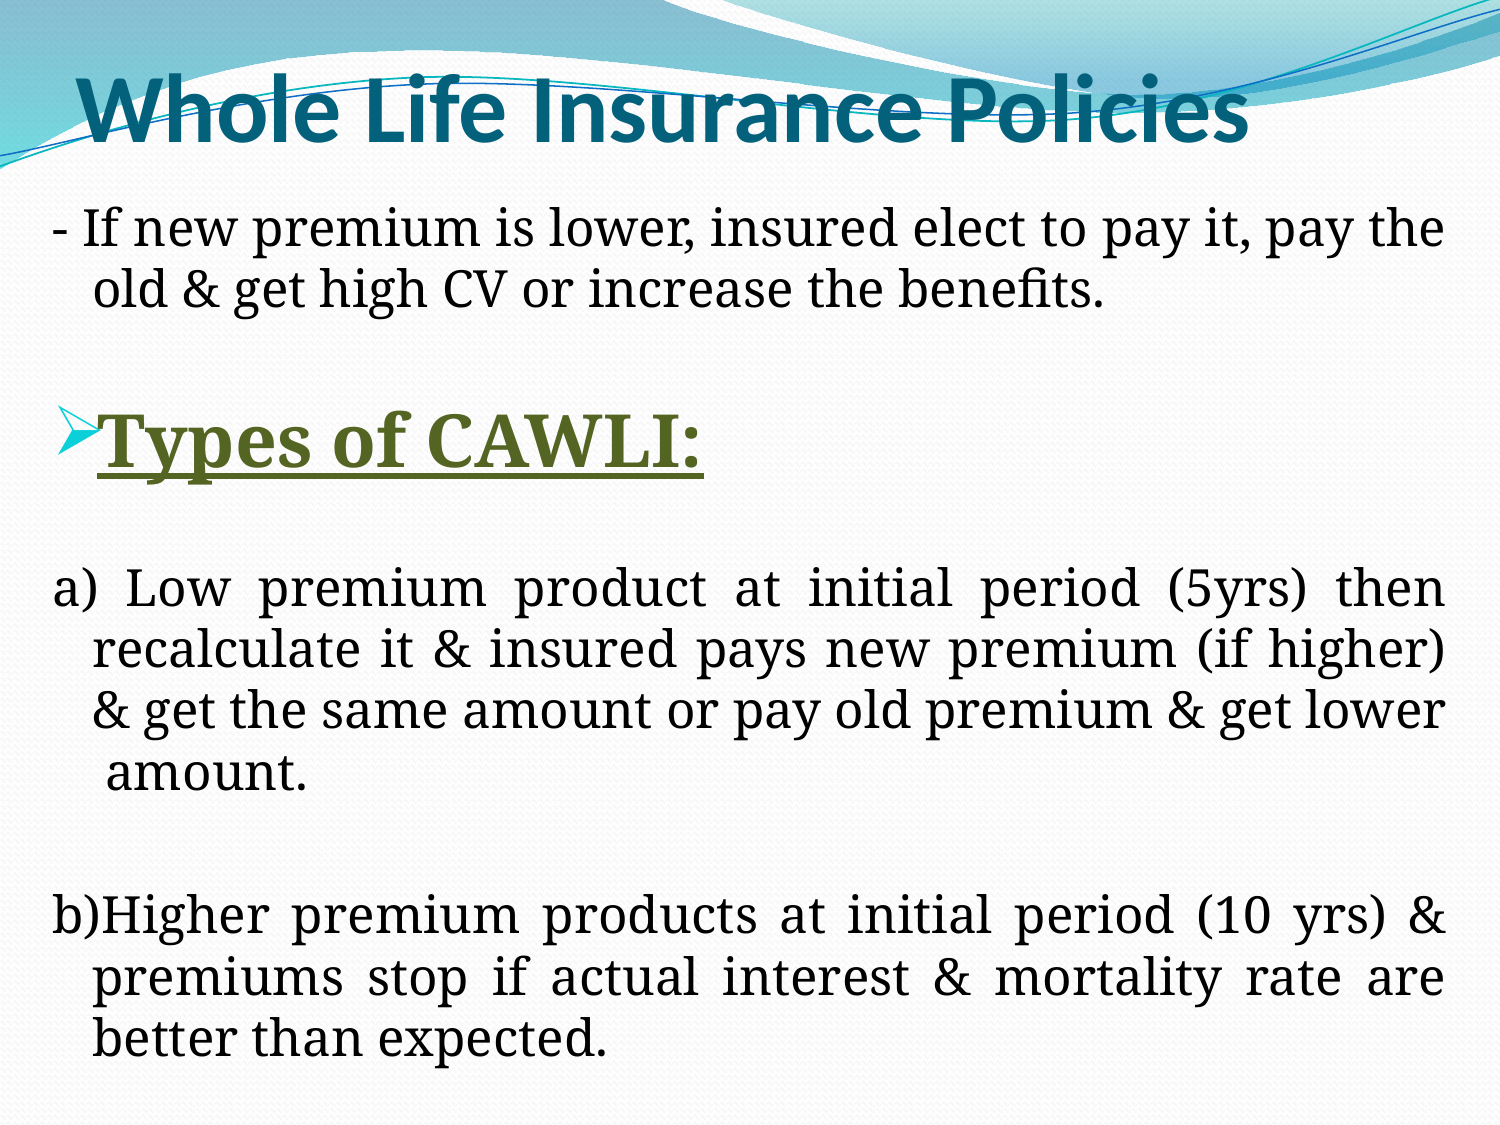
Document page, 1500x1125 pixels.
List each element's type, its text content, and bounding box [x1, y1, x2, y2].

title Whole Life Insurance Policies [75, 37, 1425, 163]
list - If new premium is lower, insured elect to pay it, pay the old & get high CV or increase the benefits. Types of CAWLI: a) Low premium product at initial period (5yrs) then recalculate it & insured pays new premium (if higher) & get the same amount or pay old premium & get lower amount. b)Higher premium products at initial period (10 yrs) & premiums stop if actual interest & mortality rate are better than expected. [37, 187, 1463, 1075]
